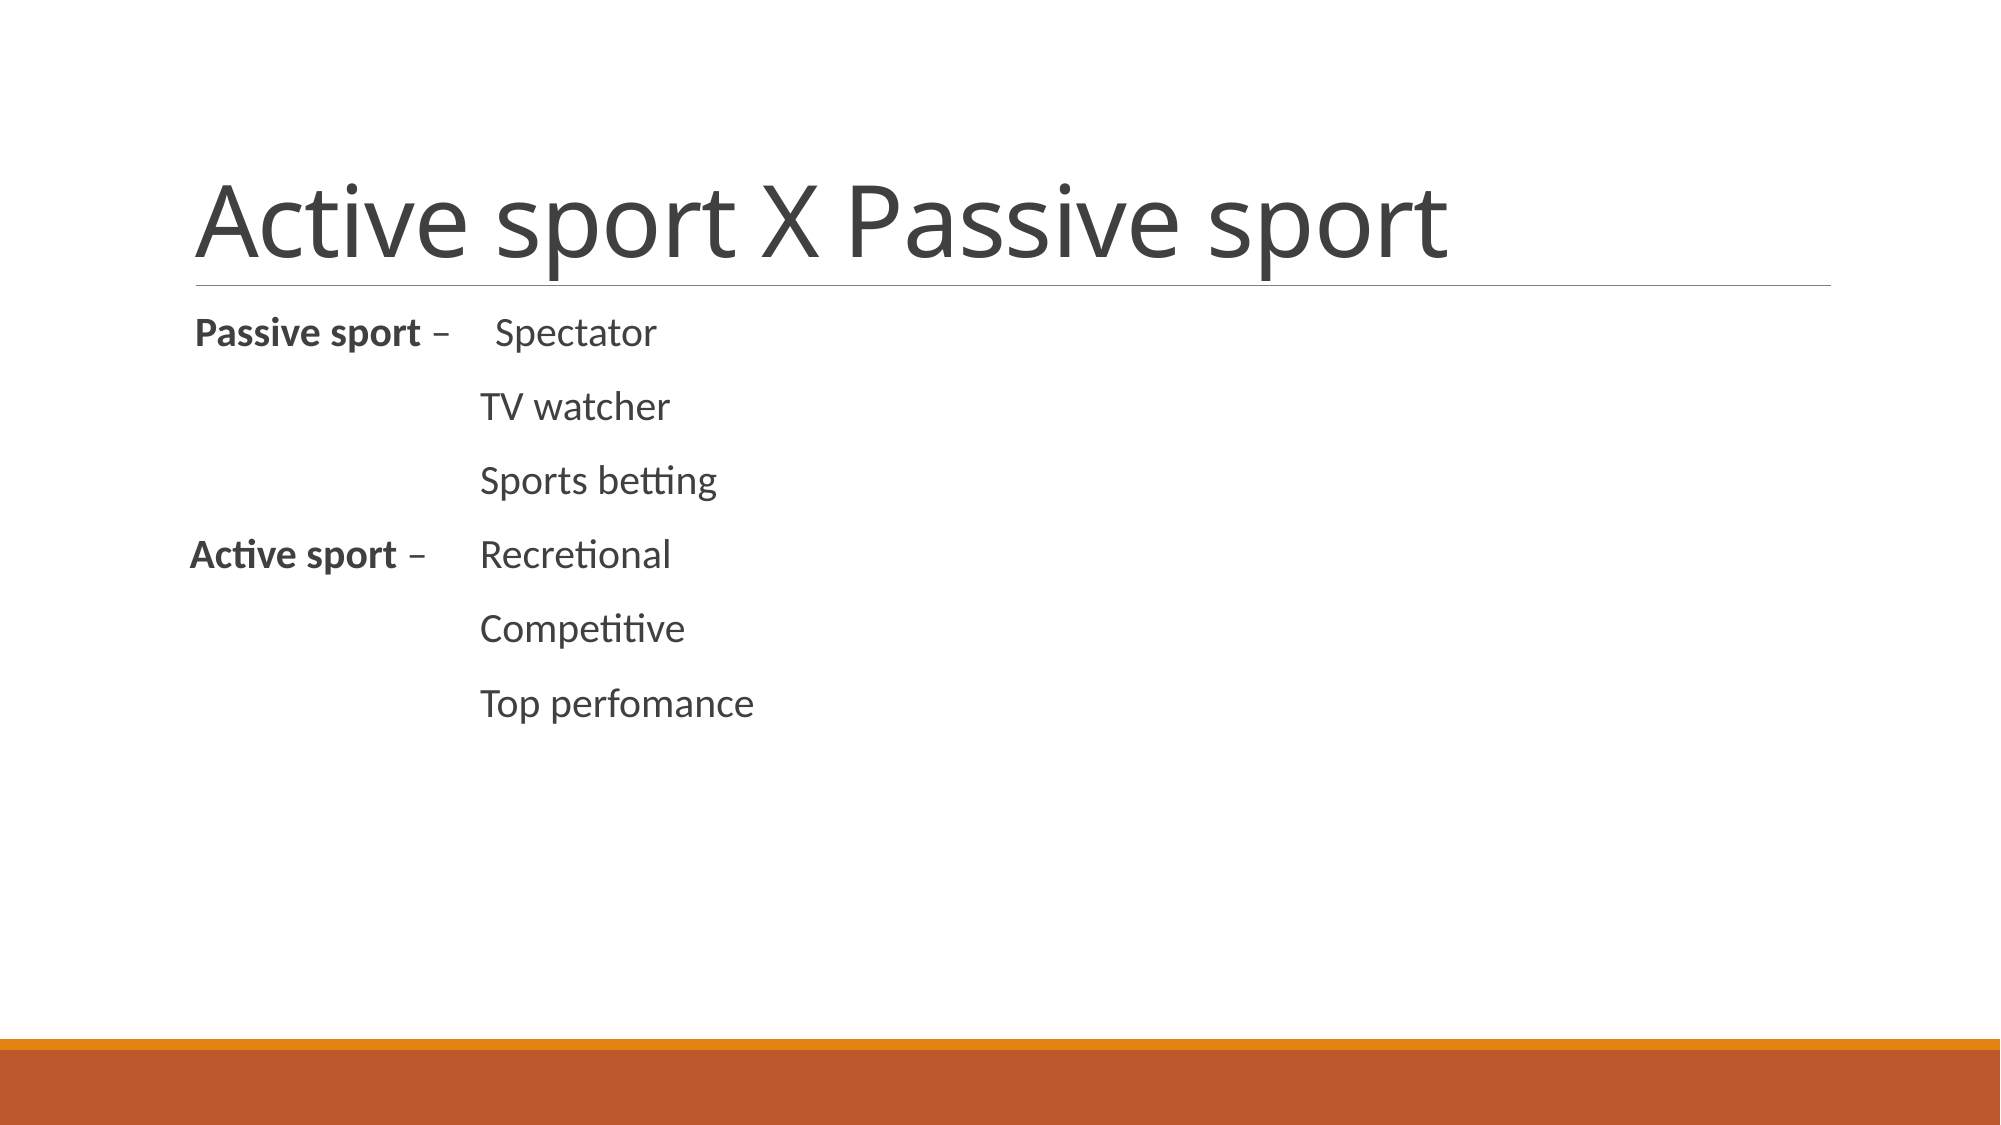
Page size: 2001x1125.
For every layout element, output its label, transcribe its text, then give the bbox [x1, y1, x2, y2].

title Active sport X Passive sport [180, 47, 1830, 285]
list Passive sport – Spectator TV watcher Sports betting Active sport – Recretional Competitive Top perfomance [180, 302, 1830, 963]
